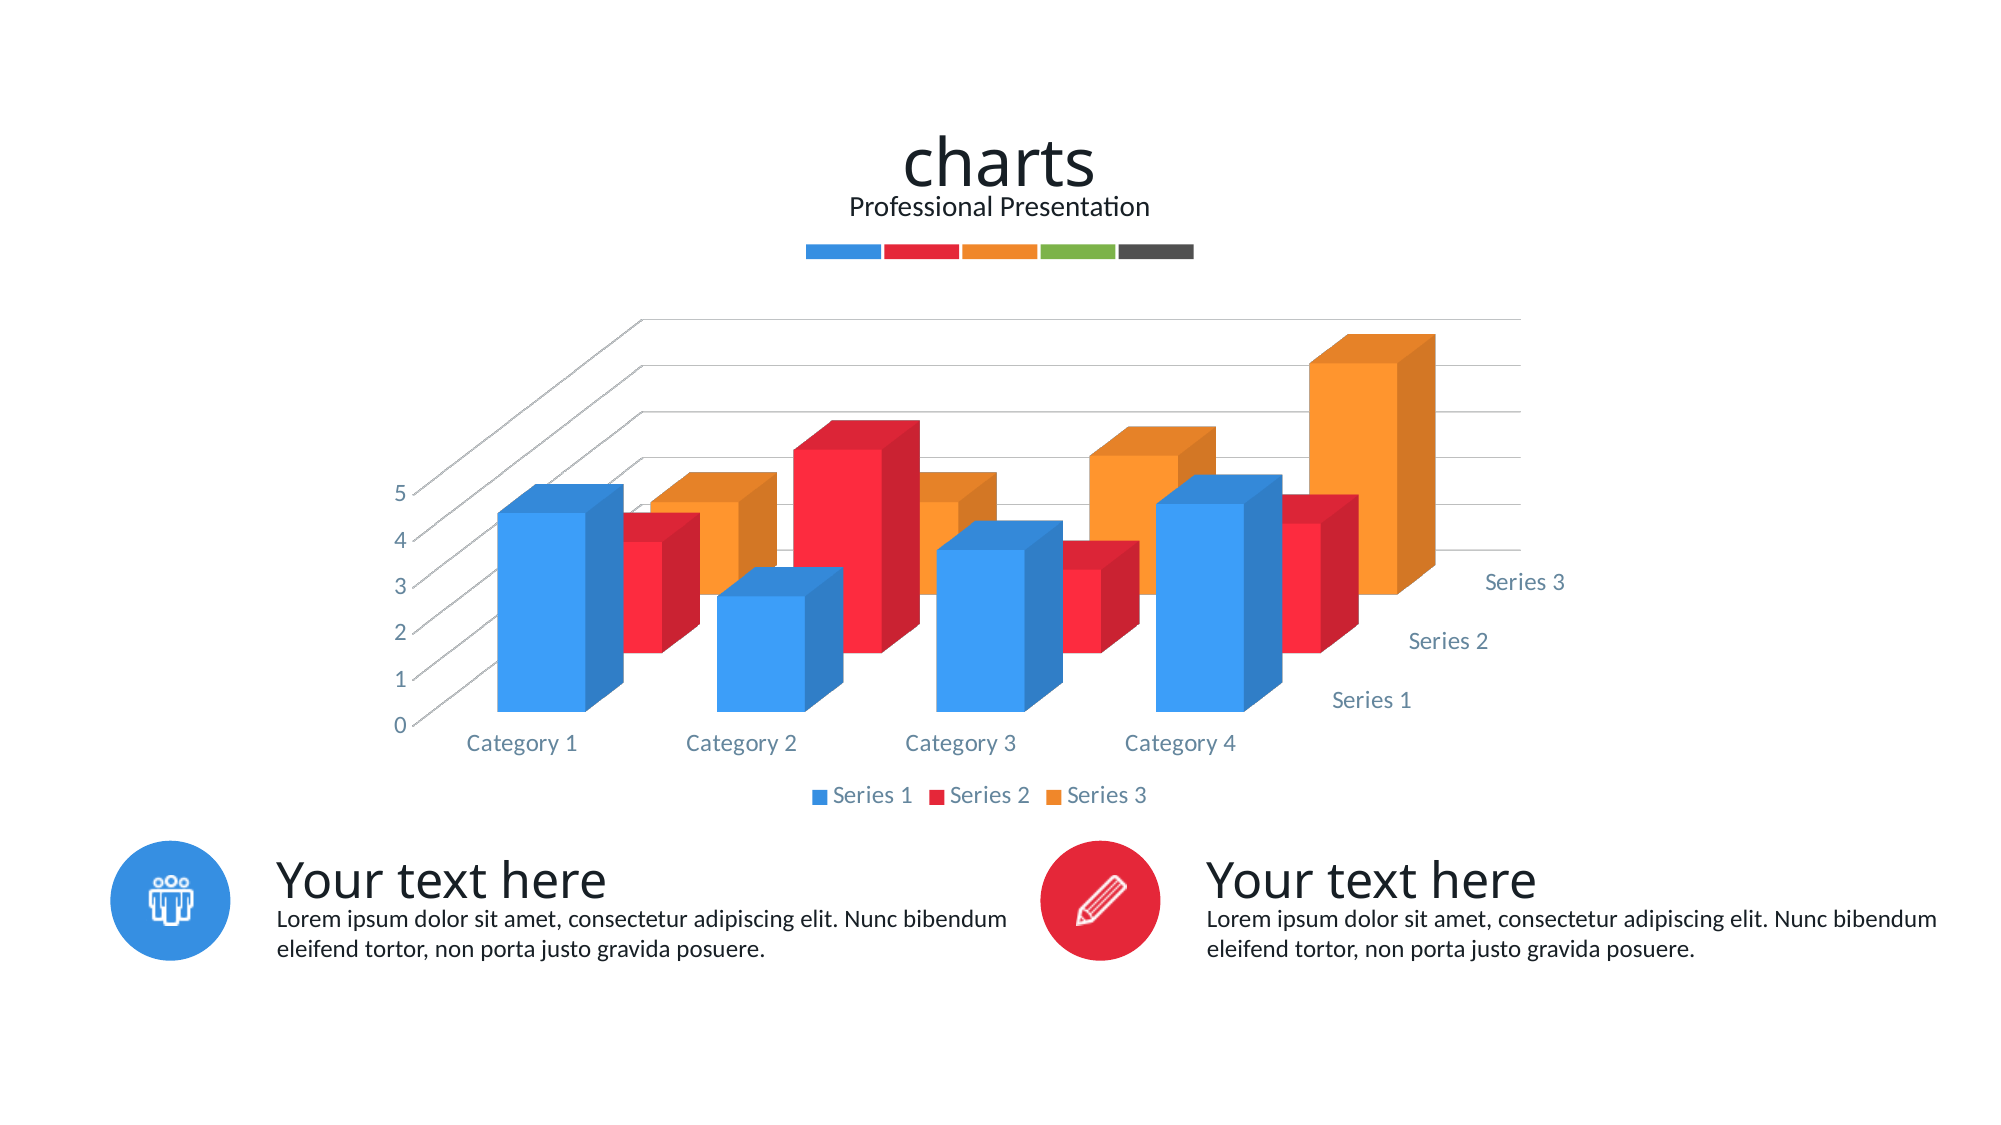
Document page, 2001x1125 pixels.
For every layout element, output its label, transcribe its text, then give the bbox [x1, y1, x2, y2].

chart [355, 308, 1604, 816]
picture [146, 875, 197, 926]
picture [1076, 875, 1127, 926]
text_box Your text here [262, 840, 1070, 916]
text_box Lorem ipsum dolor sit amet, consectetur adipiscing elit. Nunc bibendum eleifend tortor, non porta justo gravida posuere. [262, 916, 1070, 971]
text_box Your text here [1192, 840, 2000, 916]
text_box [109, 839, 232, 962]
text_box [1039, 839, 1162, 962]
text_box Lorem ipsum dolor sit amet, consectetur adipiscing elit. Nunc bibendum eleifend tortor, non porta justo gravida posuere. [1192, 916, 2000, 971]
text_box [0, 111, 2000, 260]
